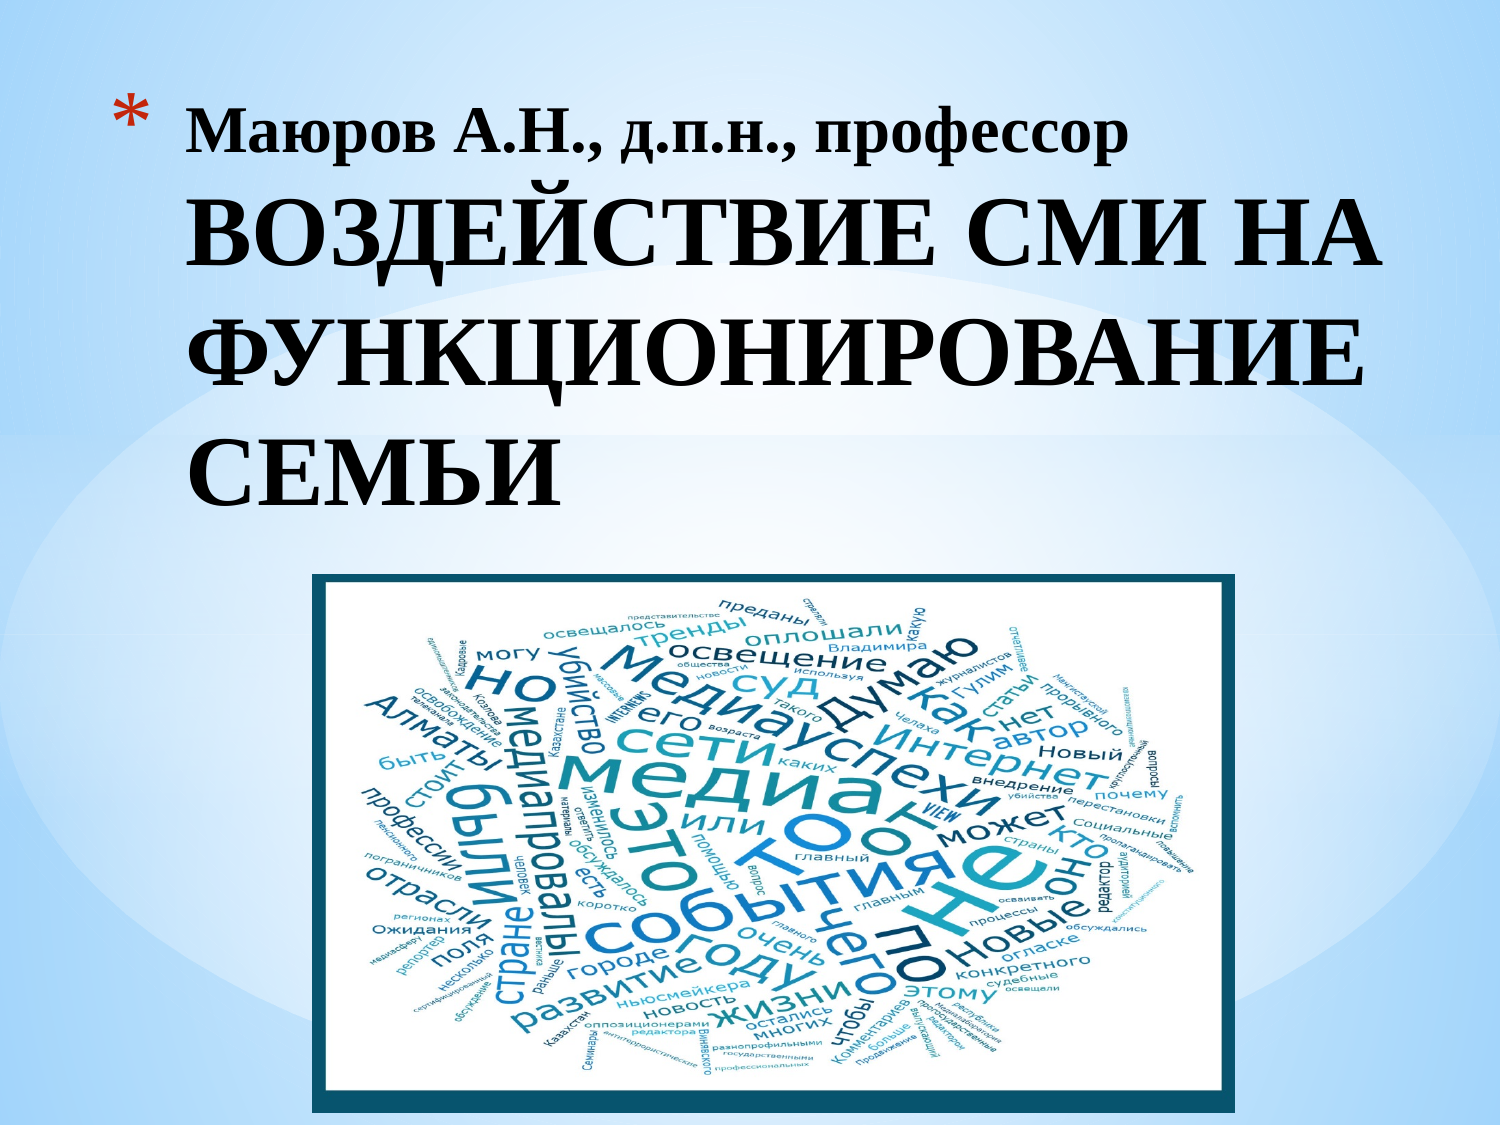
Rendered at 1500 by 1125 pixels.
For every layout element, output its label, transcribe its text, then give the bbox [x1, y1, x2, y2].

title Маюров А.Н., д.п.н., профессор ВОЗДЕЙСТВИЕ СМИ НА ФУНКЦИОНИРОВАНИЕ СЕМЬИ [64, 78, 1459, 563]
picture [326, 581, 1222, 1091]
